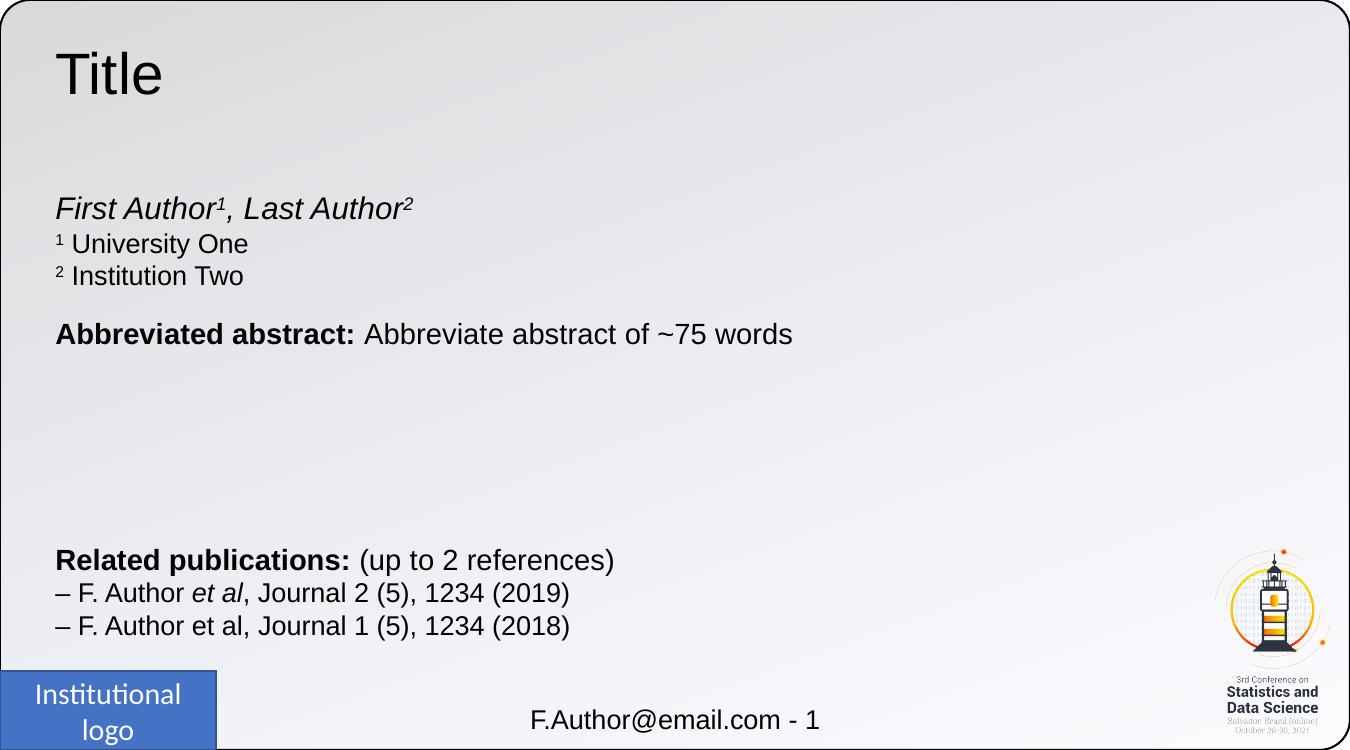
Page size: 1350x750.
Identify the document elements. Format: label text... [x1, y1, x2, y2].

text_box Related publications: (up to 2 references) – F. Author et al, Journal 2 (5), 1234 (2019) – F. Author et al, Journal 1 (5), 1234 (2018) [40, 533, 1302, 649]
text_box Institutional logo [0, 670, 217, 750]
text_box Title [40, 29, 1302, 114]
text_box F.Author@email.com - 1 [479, 695, 871, 743]
text_box Abbreviated abstract: Abbreviate abstract of ~75 words [40, 308, 1302, 358]
text_box First Author1, Last Author2 1 University One 2 Institution Two [40, 181, 1302, 299]
picture [1194, 533, 1350, 750]
